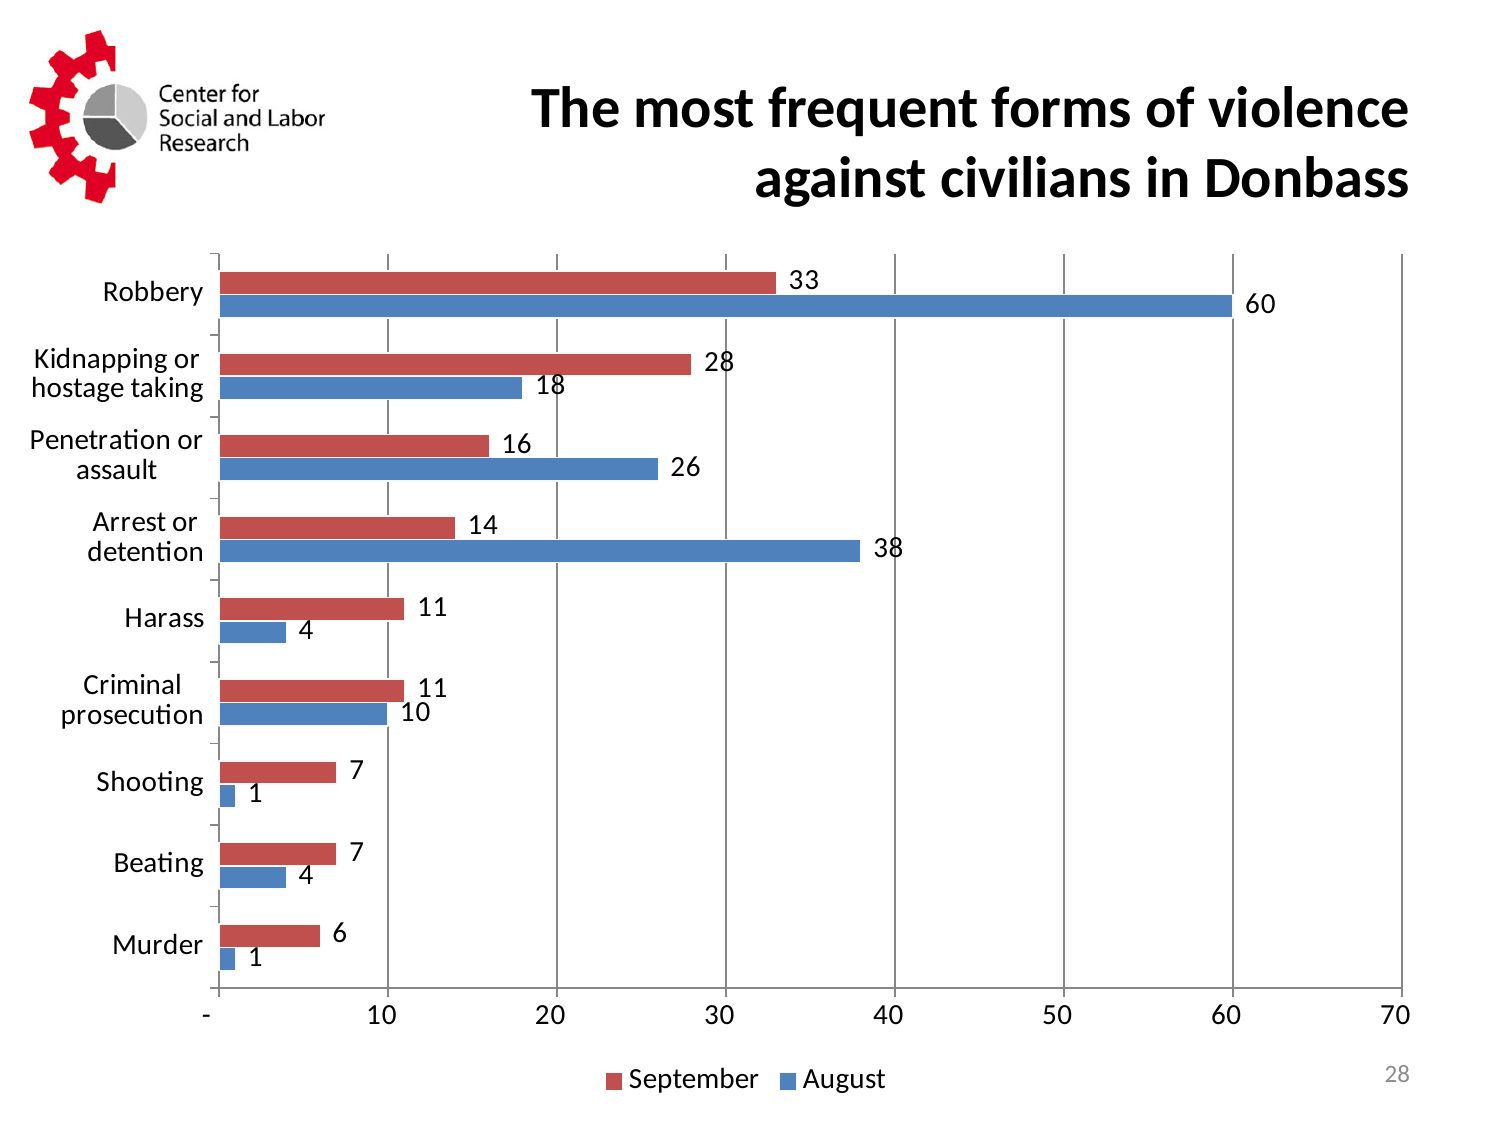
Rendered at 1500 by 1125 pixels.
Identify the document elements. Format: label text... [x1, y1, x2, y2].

title The most frequent forms of violence against civilians in Donbass [395, 45, 1425, 233]
picture [29, 30, 326, 204]
chart [29, 236, 1459, 1103]
